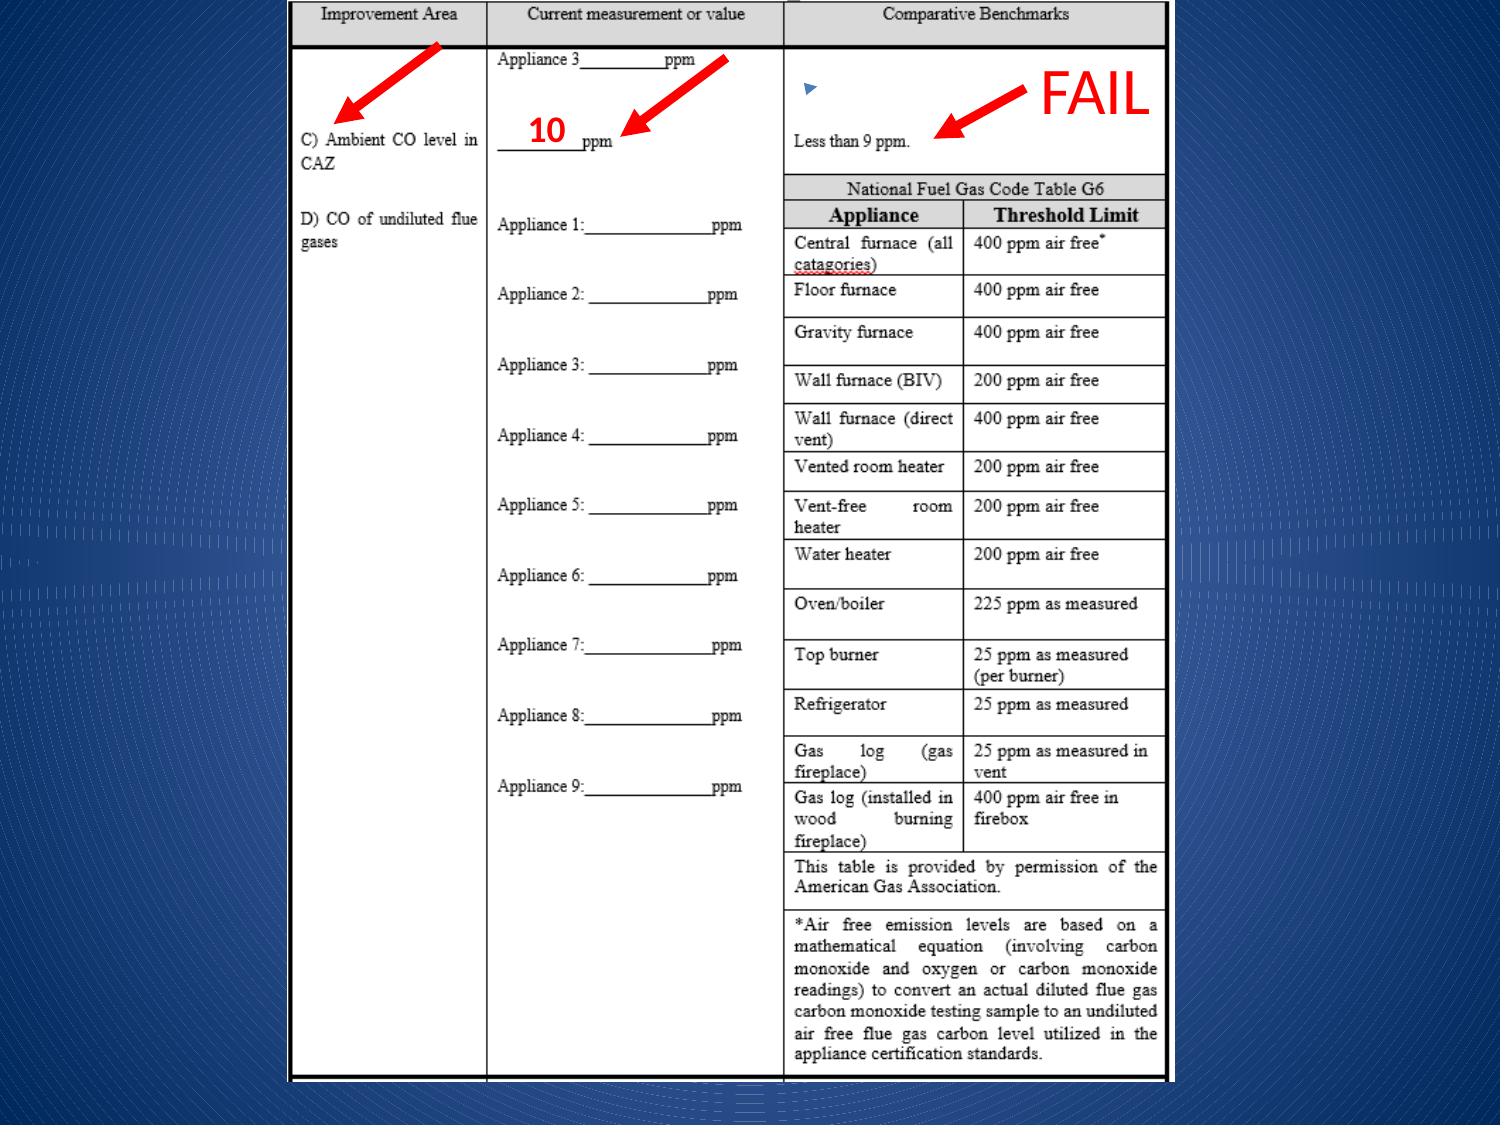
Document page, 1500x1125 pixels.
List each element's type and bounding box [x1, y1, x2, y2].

text_box [933, 88, 1025, 140]
text_box [619, 57, 727, 138]
text_box [333, 44, 441, 125]
list [287, 0, 1176, 1083]
